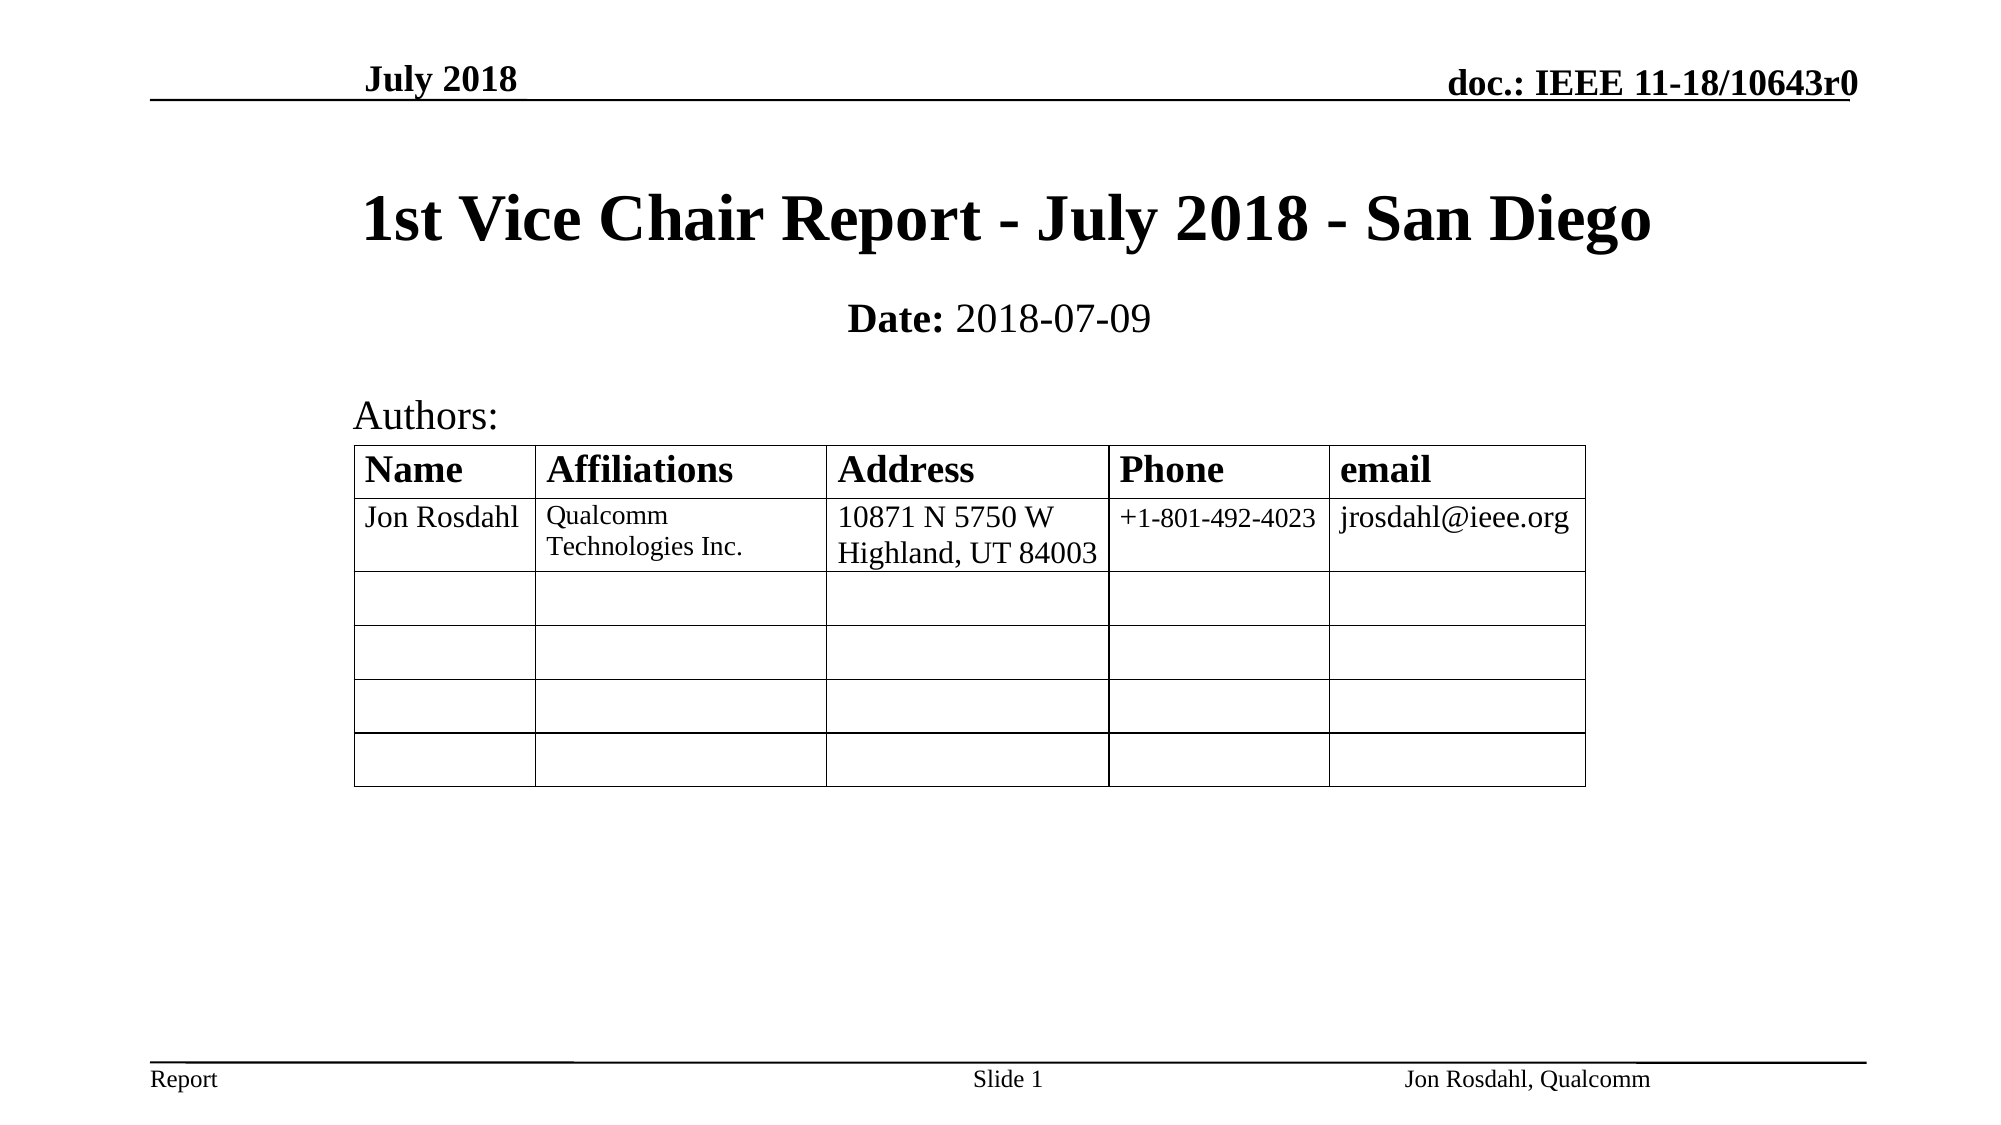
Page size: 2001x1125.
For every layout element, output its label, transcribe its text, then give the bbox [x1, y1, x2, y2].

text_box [339, 444, 1614, 835]
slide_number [364, 54, 743, 100]
slide_number Slide 1 [950, 1061, 1067, 1123]
text_box Authors: [337, 380, 575, 444]
footer Jon Rosdahl, Qualcomm [1152, 1061, 1652, 1093]
list Date: 2018-07-09 [361, 283, 1638, 349]
title 1st Vice Chair Report - July 2018 - San Diego [305, 125, 1711, 302]
